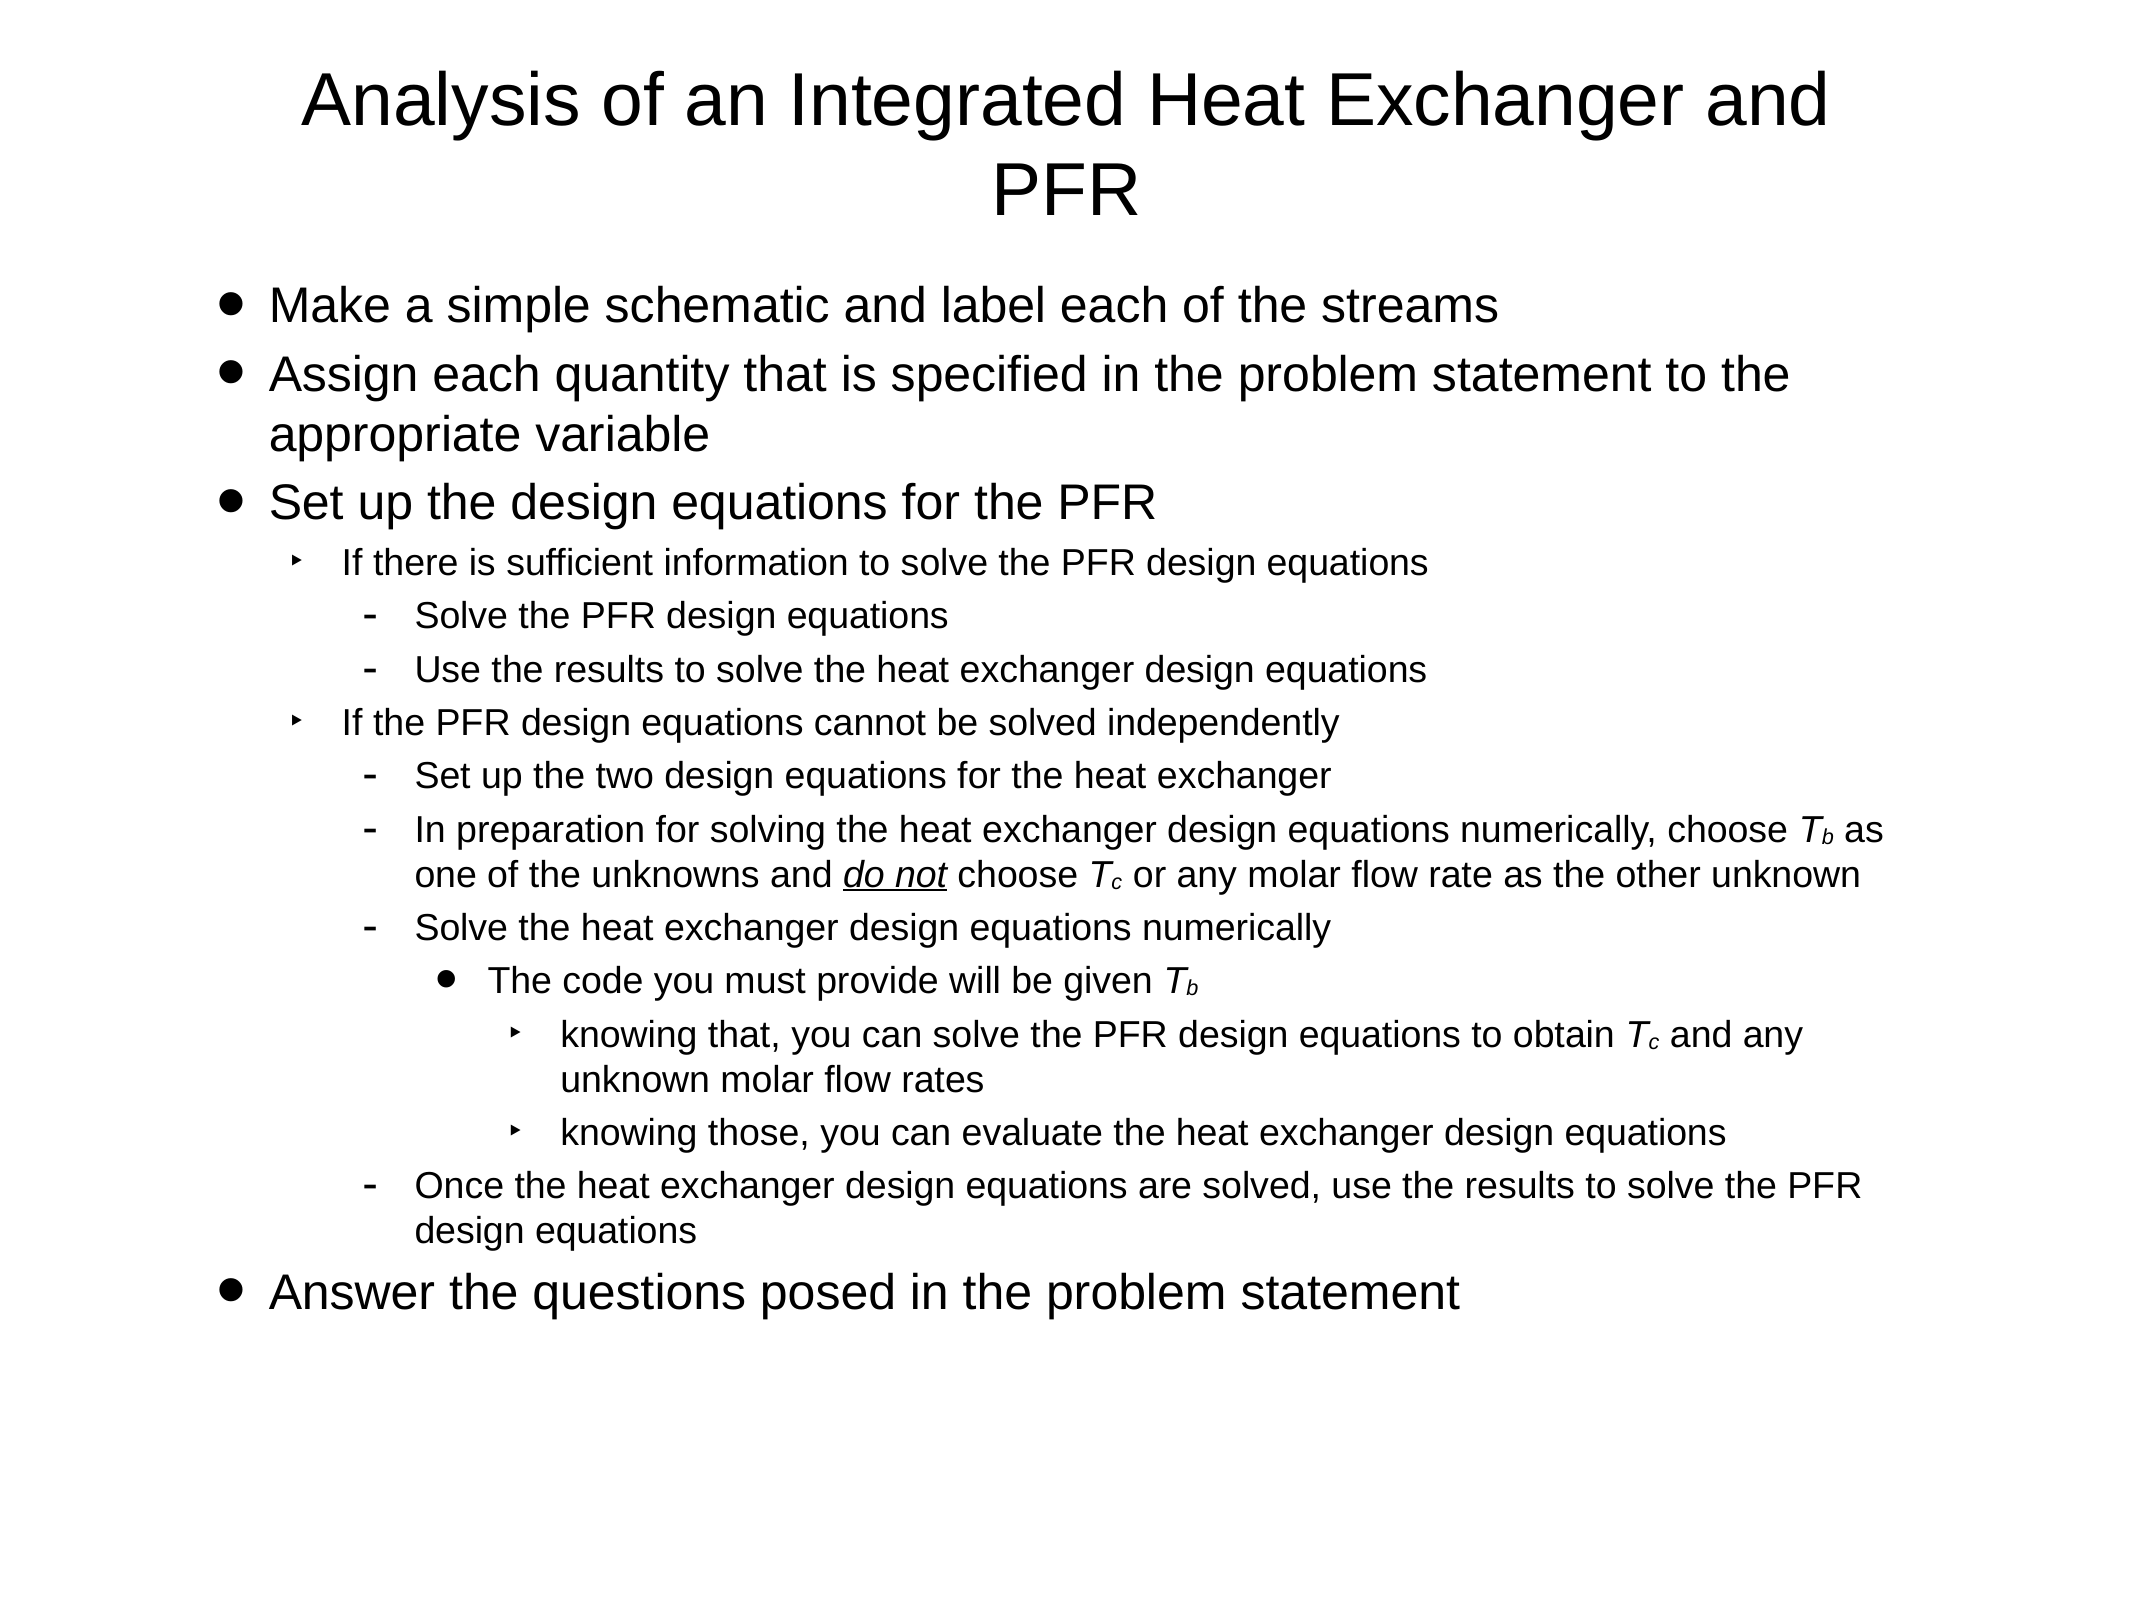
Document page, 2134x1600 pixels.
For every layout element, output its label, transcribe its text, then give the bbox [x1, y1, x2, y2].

list Make a simple schematic and label each of the streams Assign each quantity that is specified in the problem statement to the appropriate variable Set up the design equations for the PFR If there is sufficient information to solve the PFR design equations Solve the PFR design equations Use the results to solve the heat exchanger design equations If the PFR design equations cannot be solved independently Set up the two design equations for the heat exchanger In preparation for solving the heat exchanger design equations numerically, choose Tb as one of the unknowns and do not choose Tc or any molar flow rate as the other unknown Solve the heat exchanger design equations numerically The code you must provide will be given Tb knowing that, you can solve the PFR design equations to obtain Tc and any unknown molar flow rates knowing those, you can evaluate the heat exchanger design equations Once the heat exchanger design equations are solved, use the results to solve the PFR design equations Answer the questions posed in the problem statement [208, 264, 1925, 1463]
title Analysis of an Integrated Heat Exchanger and PFR [208, 41, 1925, 250]
